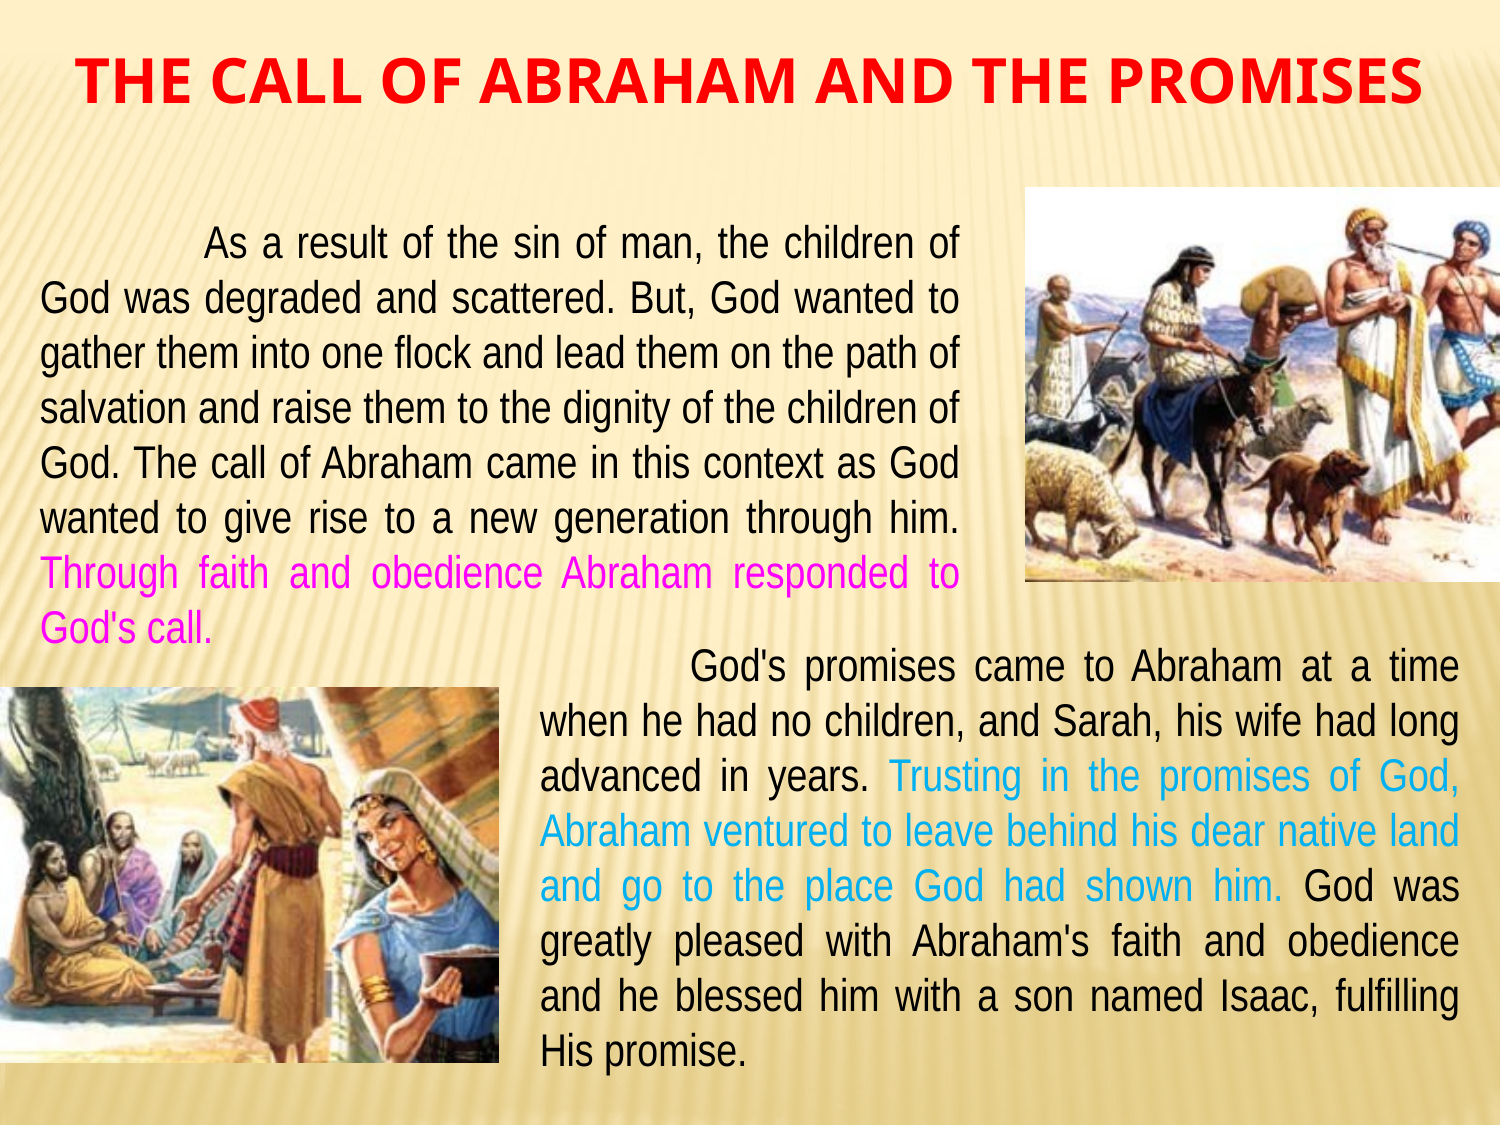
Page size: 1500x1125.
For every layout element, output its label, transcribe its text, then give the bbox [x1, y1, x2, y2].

text_box THE CALL OF ABRAHAM AND THE PROMISES [0, 34, 1500, 124]
picture [1024, 187, 1500, 582]
picture [0, 687, 499, 1063]
text_box God's promises came to Abraham at a time when he had no children, and Sarah, his wife had long advanced in years. Trusting in the promises of God, Abraham ventured to leave behind his dear native land and go to the place God had shown him. God was greatly pleased with Abraham's faith and obedience and he blessed him with a son named Isaac, fulfilling His promise. [525, 627, 1475, 1083]
text_box As a result of the sin of man, the children of God was degraded and scattered. But, God wanted to gather them into one flock and lead them on the path of salvation and raise them to the dignity of the children of God. The call of Abraham came in this context as God wanted to give rise to a new generation through him. Through faith and obedience Abraham responded to God's call. [24, 149, 975, 660]
